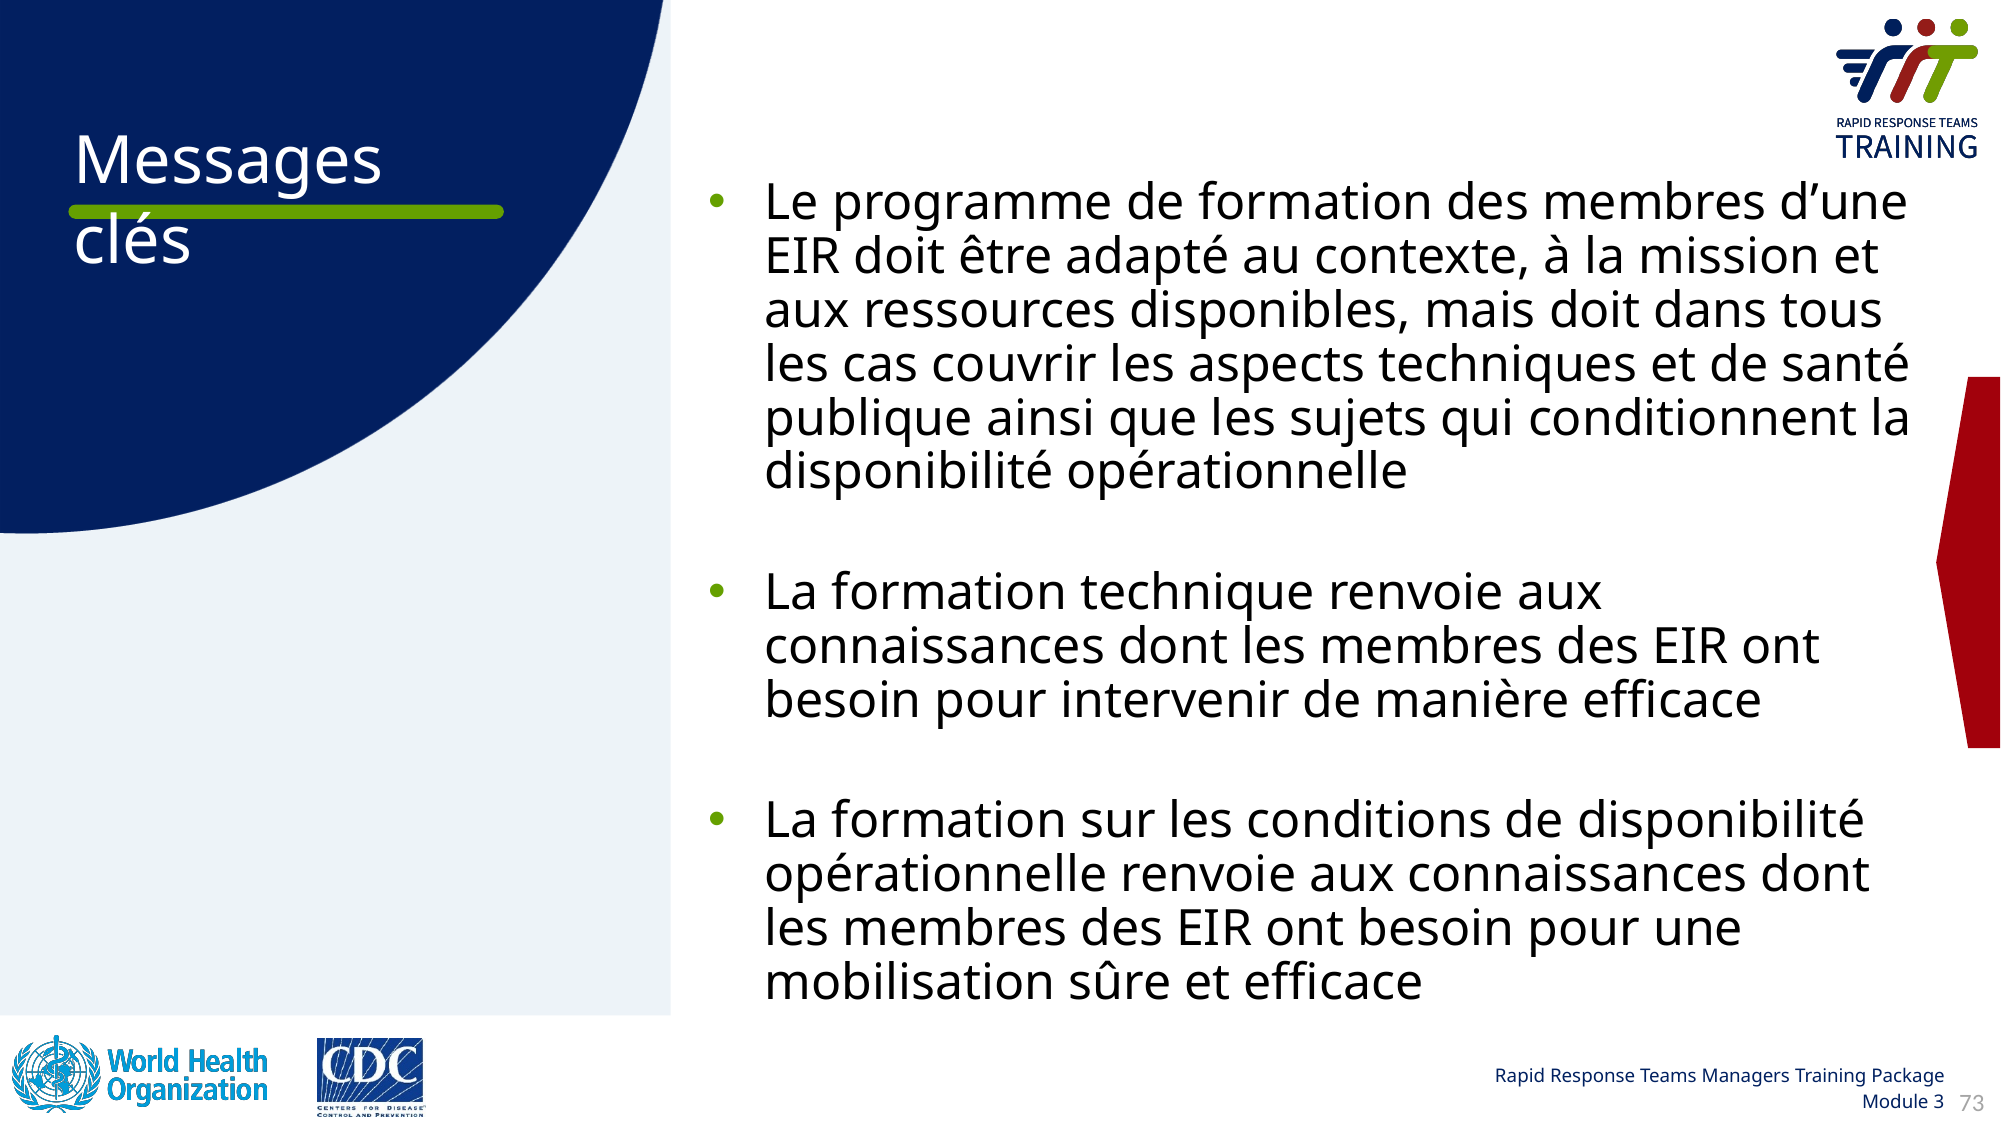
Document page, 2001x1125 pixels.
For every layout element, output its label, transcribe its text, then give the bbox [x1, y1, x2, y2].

picture [0, 0, 670, 538]
picture [12, 1083, 48, 1113]
picture [12, 1035, 54, 1068]
picture [34, 1054, 43, 1078]
picture [50, 1108, 62, 1113]
picture [317, 1038, 426, 1117]
picture [59, 1035, 267, 1113]
picture [36, 1088, 78, 1105]
picture [71, 1053, 90, 1091]
picture [46, 1056, 54, 1062]
picture [24, 1054, 36, 1087]
list ​Le programme de formation des membres dʼune EIR doit être adapté au contexte, à la mission et aux ressources disponibles, mais doit dans tous les cas couvrir les aspects techniques et de santé publique ainsi que les sujets qui conditionnent la disponibilité opérationnelle La formation technique renvoie aux connaissances dont les membres des EIR ont besoin pour intervenir de manière efficace La formation sur les conditions de disponibilité opérationnelle renvoie aux connaissances dont les membres des EIR ont besoin pour une mobilisation sûre et efficace [700, 137, 1937, 1049]
picture [40, 1062, 47, 1070]
picture [1835, 19, 1978, 167]
slide_number 73 [1919, 1078, 2000, 1123]
picture [30, 1083, 37, 1091]
picture [22, 1062, 26, 1077]
